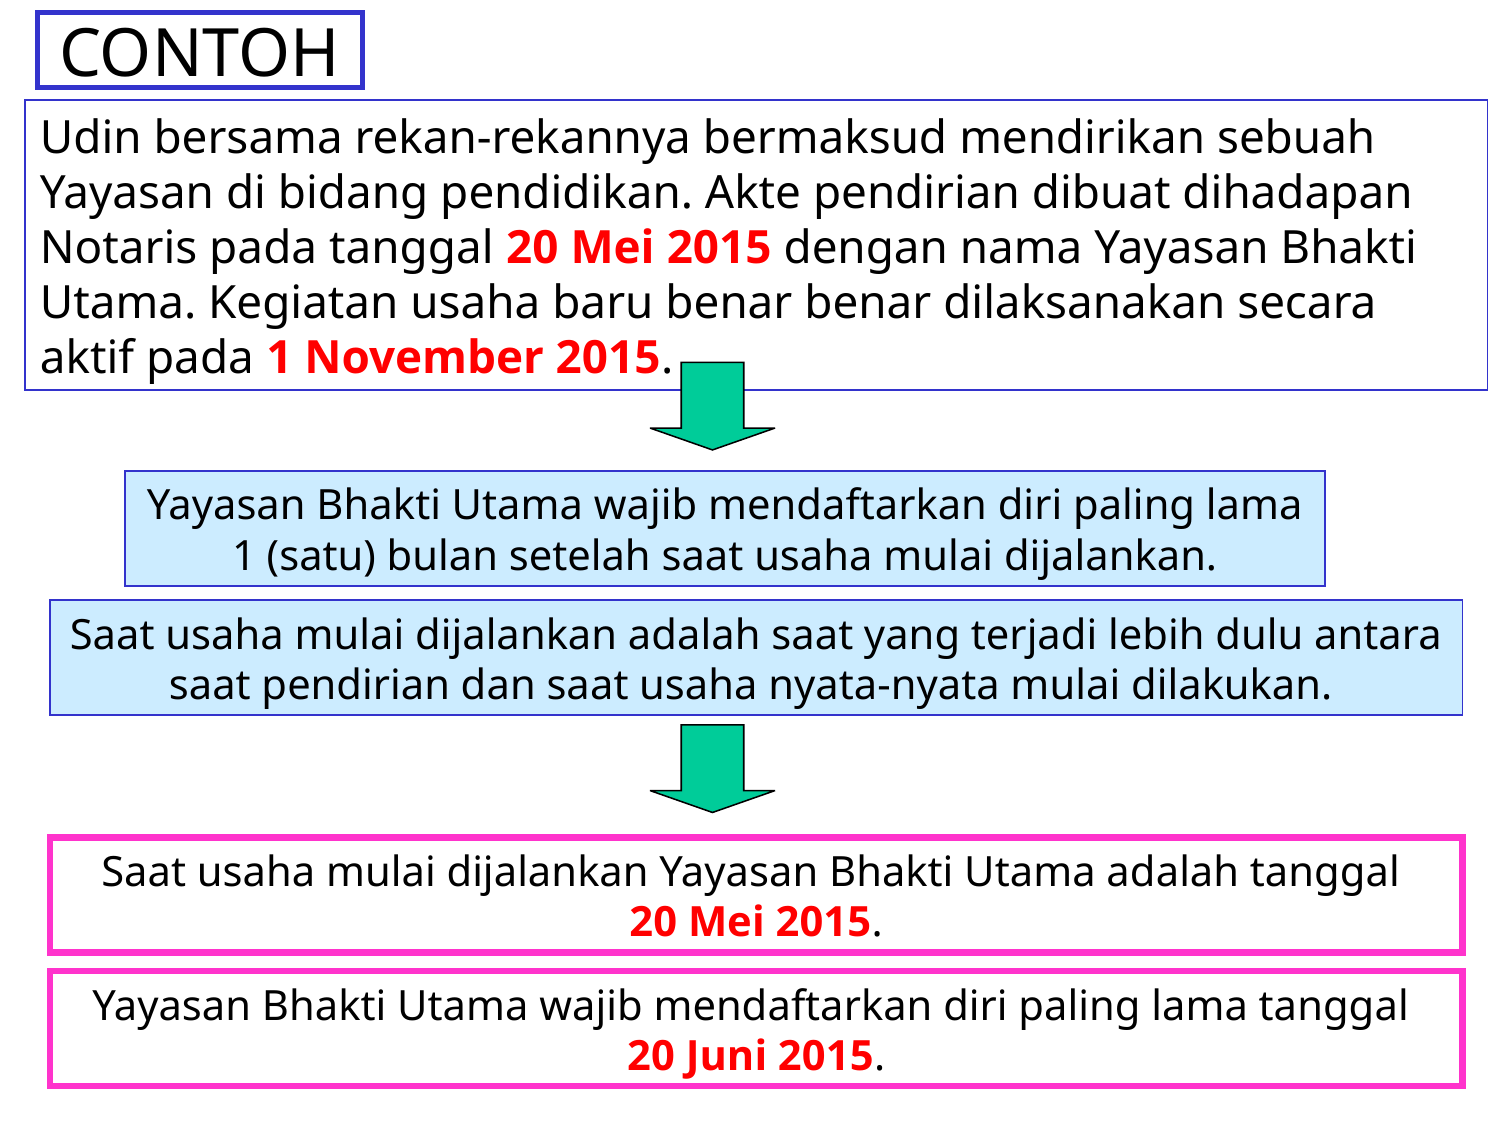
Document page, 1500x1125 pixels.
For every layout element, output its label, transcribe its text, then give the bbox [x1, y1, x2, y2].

text_box Yayasan Bhakti Utama wajib mendaftarkan diri paling lama tanggal 20 Juni 2015. [49, 970, 1463, 1086]
text_box Udin bersama rekan-rekannya bermaksud mendirikan sebuah Yayasan di bidang pendidikan. Akte pendirian dibuat dihadapan Notaris pada tanggal 20 Mei 2015 dengan nama Yayasan Bhakti Utama. Kegiatan usaha baru benar benar dilaksanakan secara aktif pada 1 November 2015. [24, 99, 1488, 390]
text_box Saat usaha mulai dijalankan Yayasan Bhakti Utama adalah tanggal 20 Mei 2015. [49, 837, 1463, 953]
text_box Yayasan Bhakti Utama wajib mendaftarkan diri paling lama 1 (satu) bulan setelah saat usaha mulai dijalankan. [124, 470, 1325, 586]
title CONTOH [37, 12, 363, 88]
text_box [650, 362, 776, 450]
text_box [650, 724, 776, 813]
text_box Saat usaha mulai dijalankan adalah saat yang terjadi lebih dulu antara saat pendirian dan saat usaha nyata-nyata mulai dilakukan. [49, 599, 1463, 715]
